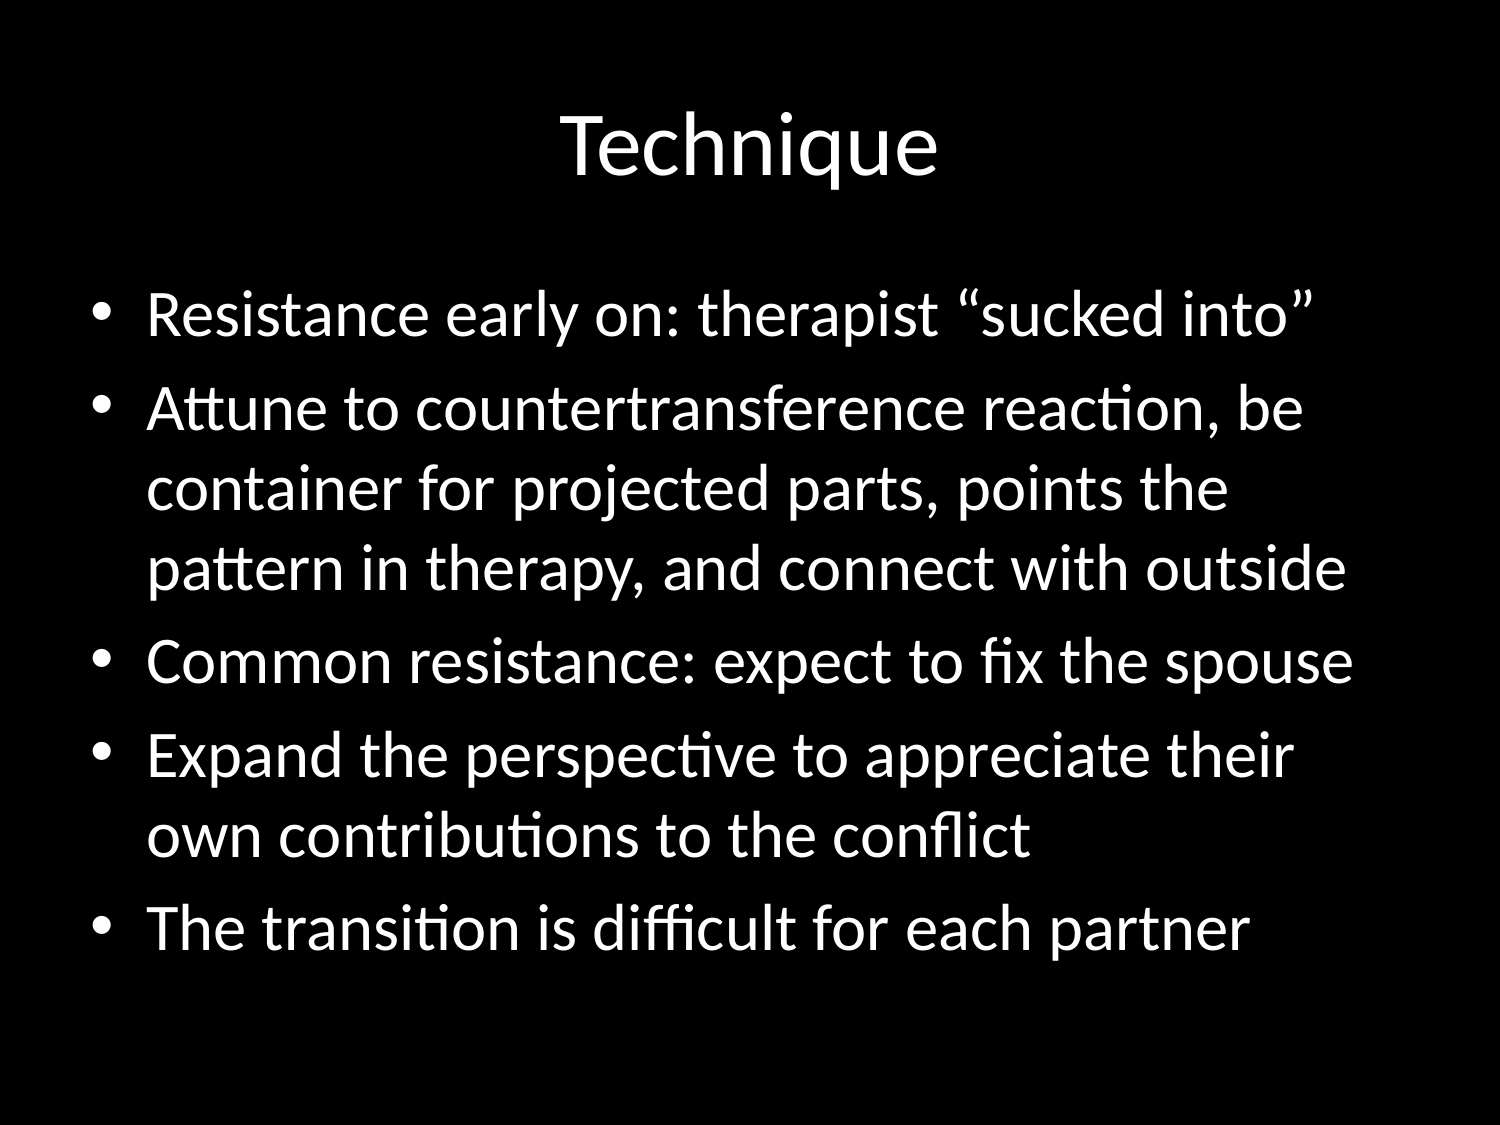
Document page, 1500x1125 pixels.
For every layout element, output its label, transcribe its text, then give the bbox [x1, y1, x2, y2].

list Resistance early on: therapist “sucked into” Attune to countertransference reaction, be container for projected parts, points the pattern in therapy, and connect with outside Common resistance: expect to fix the spouse Expand the perspective to appreciate their own contributions to the conflict The transition is difficult for each partner [75, 262, 1425, 1005]
title Technique [75, 45, 1425, 233]
